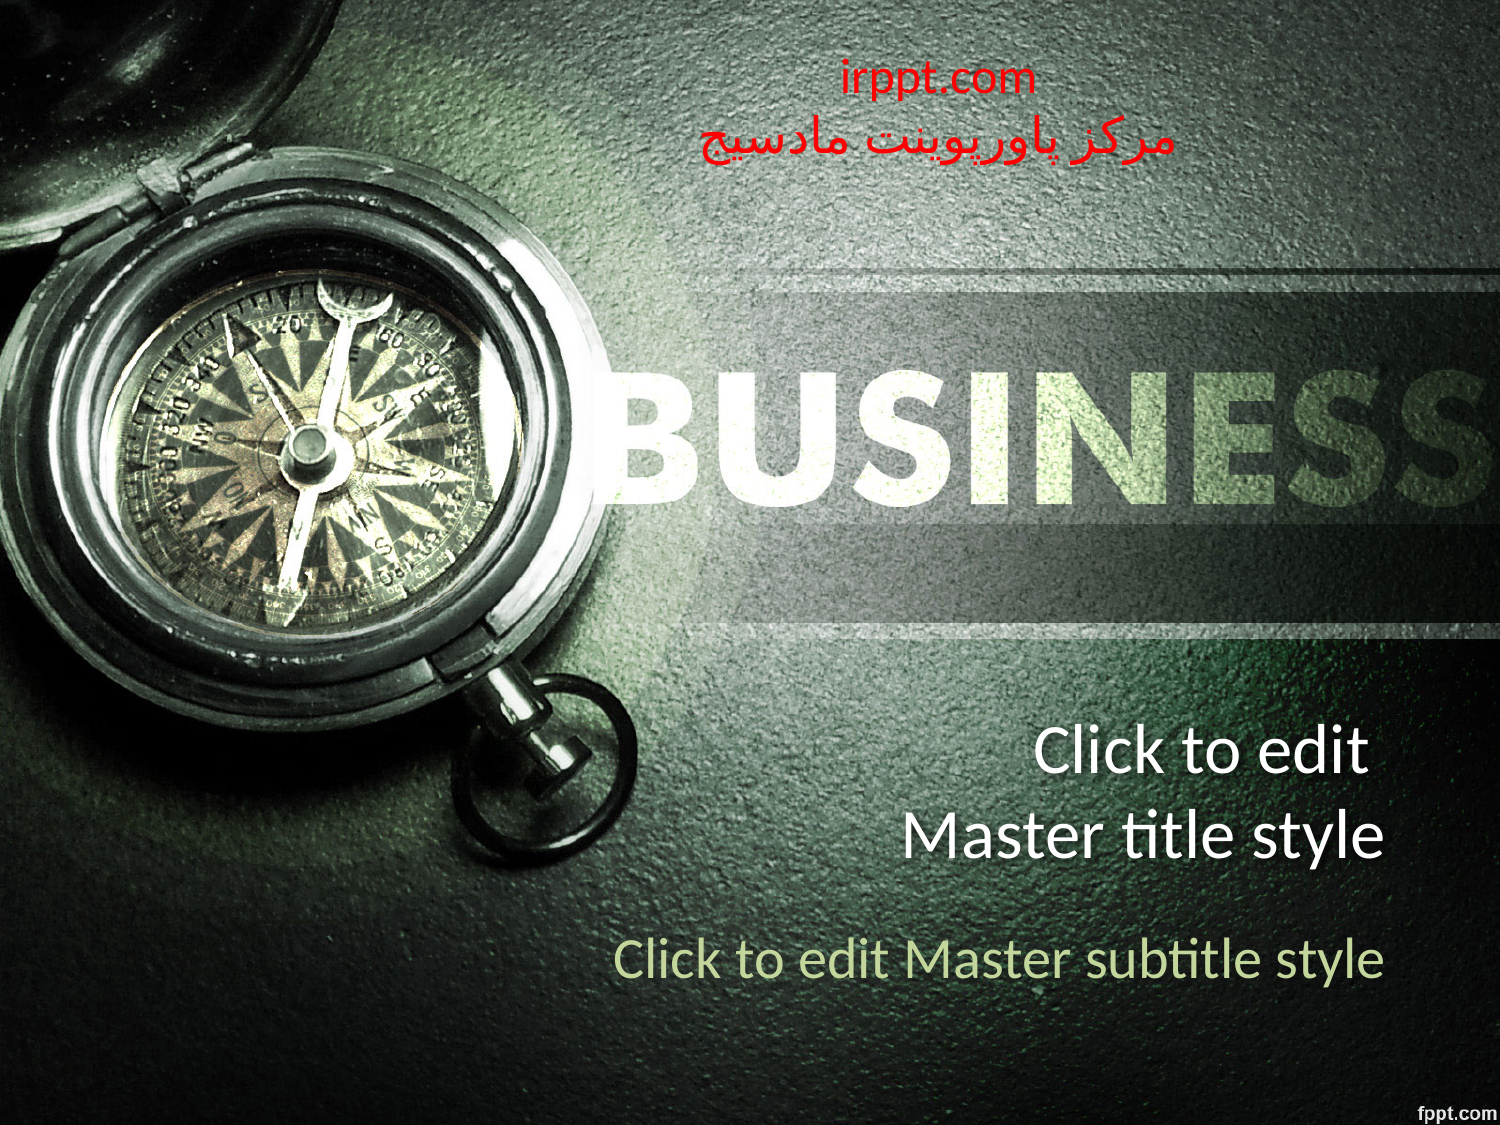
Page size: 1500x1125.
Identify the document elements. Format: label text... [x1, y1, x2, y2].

text_box irppt.com مرکز پاورپوینت مادسیج [683, 36, 1194, 172]
picture [0, 0, 1500, 1125]
title Click to edit Master title style [48, 687, 1402, 889]
subtitle Click to edit Master subtitle style [48, 913, 1402, 1014]
